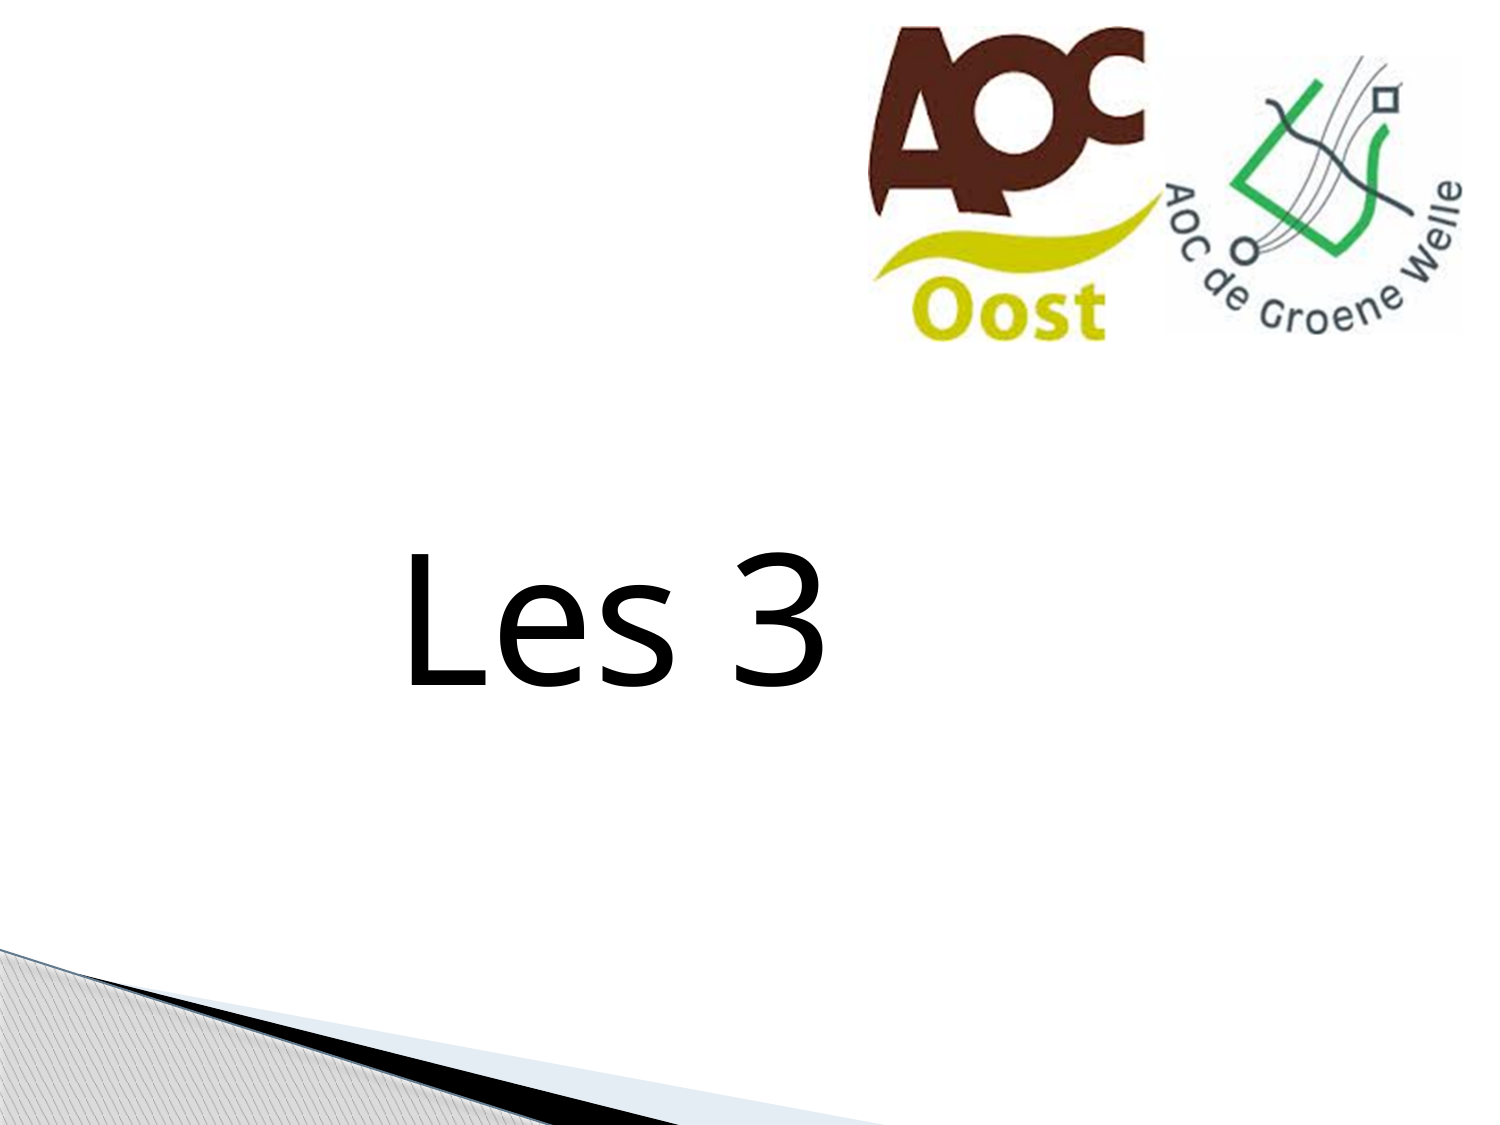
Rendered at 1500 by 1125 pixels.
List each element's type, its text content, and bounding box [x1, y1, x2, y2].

list Les 3 [75, 267, 1425, 986]
picture [867, 26, 1473, 365]
